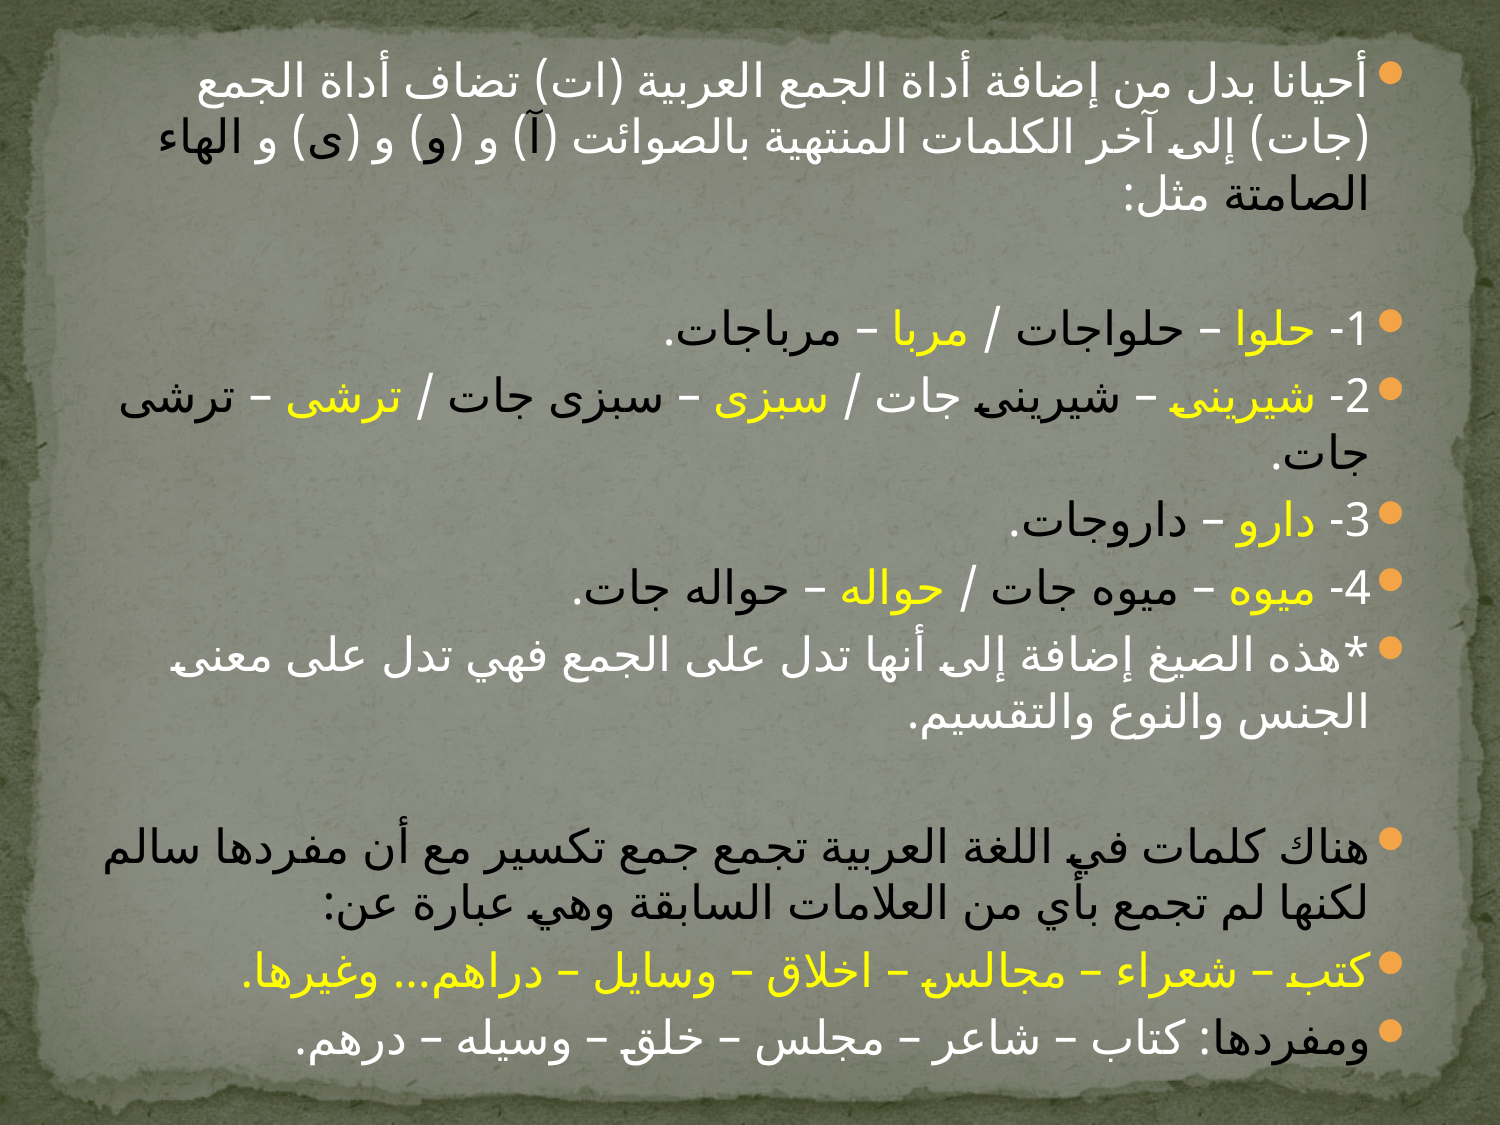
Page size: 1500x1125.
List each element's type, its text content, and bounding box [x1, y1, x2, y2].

list أحيانا بدل من إضافة أداة الجمع العربية (ات) تضاف أداة الجمع (جات) إلى آخر الكلمات المنتهية بالصوائت (آ) و (و) و (ى) و الهاء الصامتة مثل: 1- حلوا – حلواجات / مربا – مرباجات. 2- شيرينى – شيرينى جات / سبزى – سبزى جات / ترشى – ترشى جات. 3- دارو – داروجات. 4- ميوه – ميوه جات / حواله – حواله جات. *هذه الصيغ إضافة إلى أنها تدل على الجمع فهي تدل على معنى الجنس والنوع والتقسيم. هناك كلمات في اللغة العربية تجمع جمع تكسير مع أن مفردها سالم لكنها لم تجمع بأي من العلامات السابقة وهي عبارة عن: كتب – شعراء – مجالس – اخلاق – وسايل – دراهم... وغيرها. ومفردها: كتاب – شاعر – مجلس – خلق – وسيله – درهم. [75, 42, 1425, 1083]
